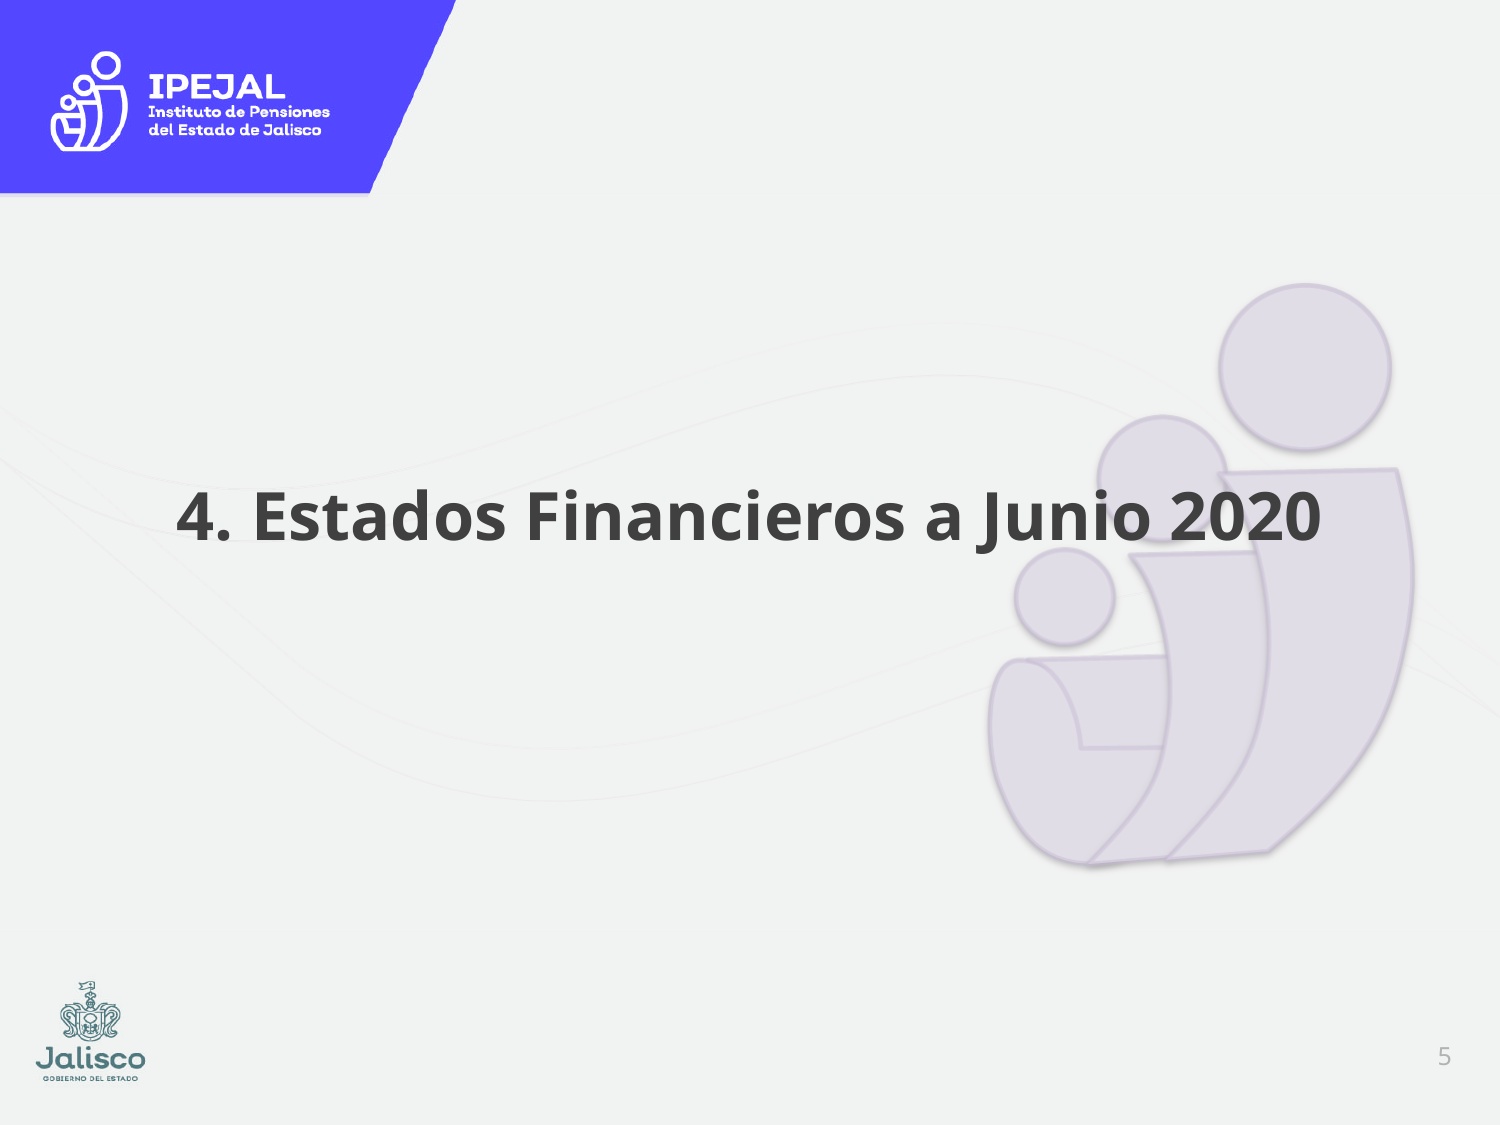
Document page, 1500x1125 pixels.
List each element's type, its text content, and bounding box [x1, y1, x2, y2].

picture [0, 932, 1500, 1125]
text_box 4. Estados Financieros a Junio 2020 [0, 466, 1500, 562]
picture [0, 0, 1500, 193]
slide_number 4 [1392, 1027, 1467, 1088]
